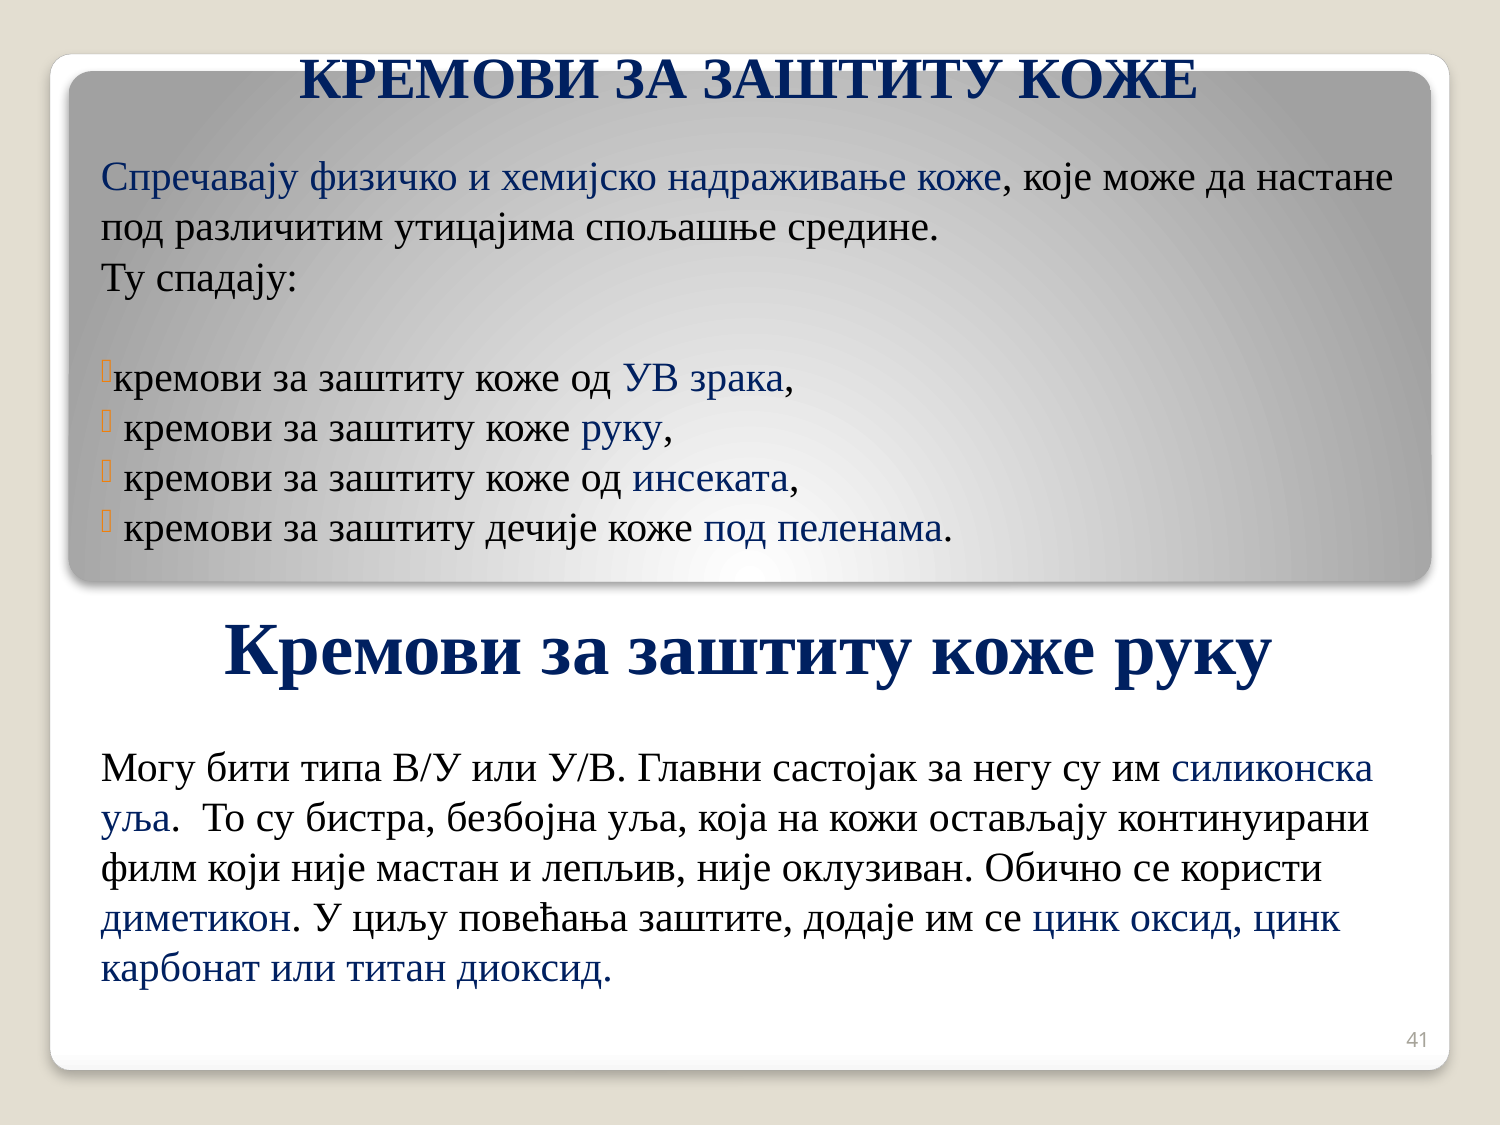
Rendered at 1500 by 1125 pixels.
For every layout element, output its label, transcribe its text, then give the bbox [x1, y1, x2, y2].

slide_number 41 [1369, 1002, 1445, 1063]
title КРЕМОВИ ЗА ЗАШТИТУ КОЖЕ [112, 0, 1388, 119]
subtitle Спречавају физичко и хемијско надраживање коже, које може да настане под различитим утицајима спољашње средине. Ту спадају: кремови за заштиту коже од УВ зрака, кремови за заштиту коже руку, кремови за заштиту коже од инсеката, кремови за заштиту дечије коже под пеленама. Кремови за заштиту коже руку Могу бити типа В/У или У/В. Главни састојак за негу су им силиконска уља. То су бистра, безбојна уља, која на кожи остављају континуирани филм који није мастан и лепљив, није оклузиван. Обично се користи диметикон. У циљу повећања заштите, додаје им се цинк оксид, цинк карбонат или титан диоксид. [64, 149, 1412, 1125]
